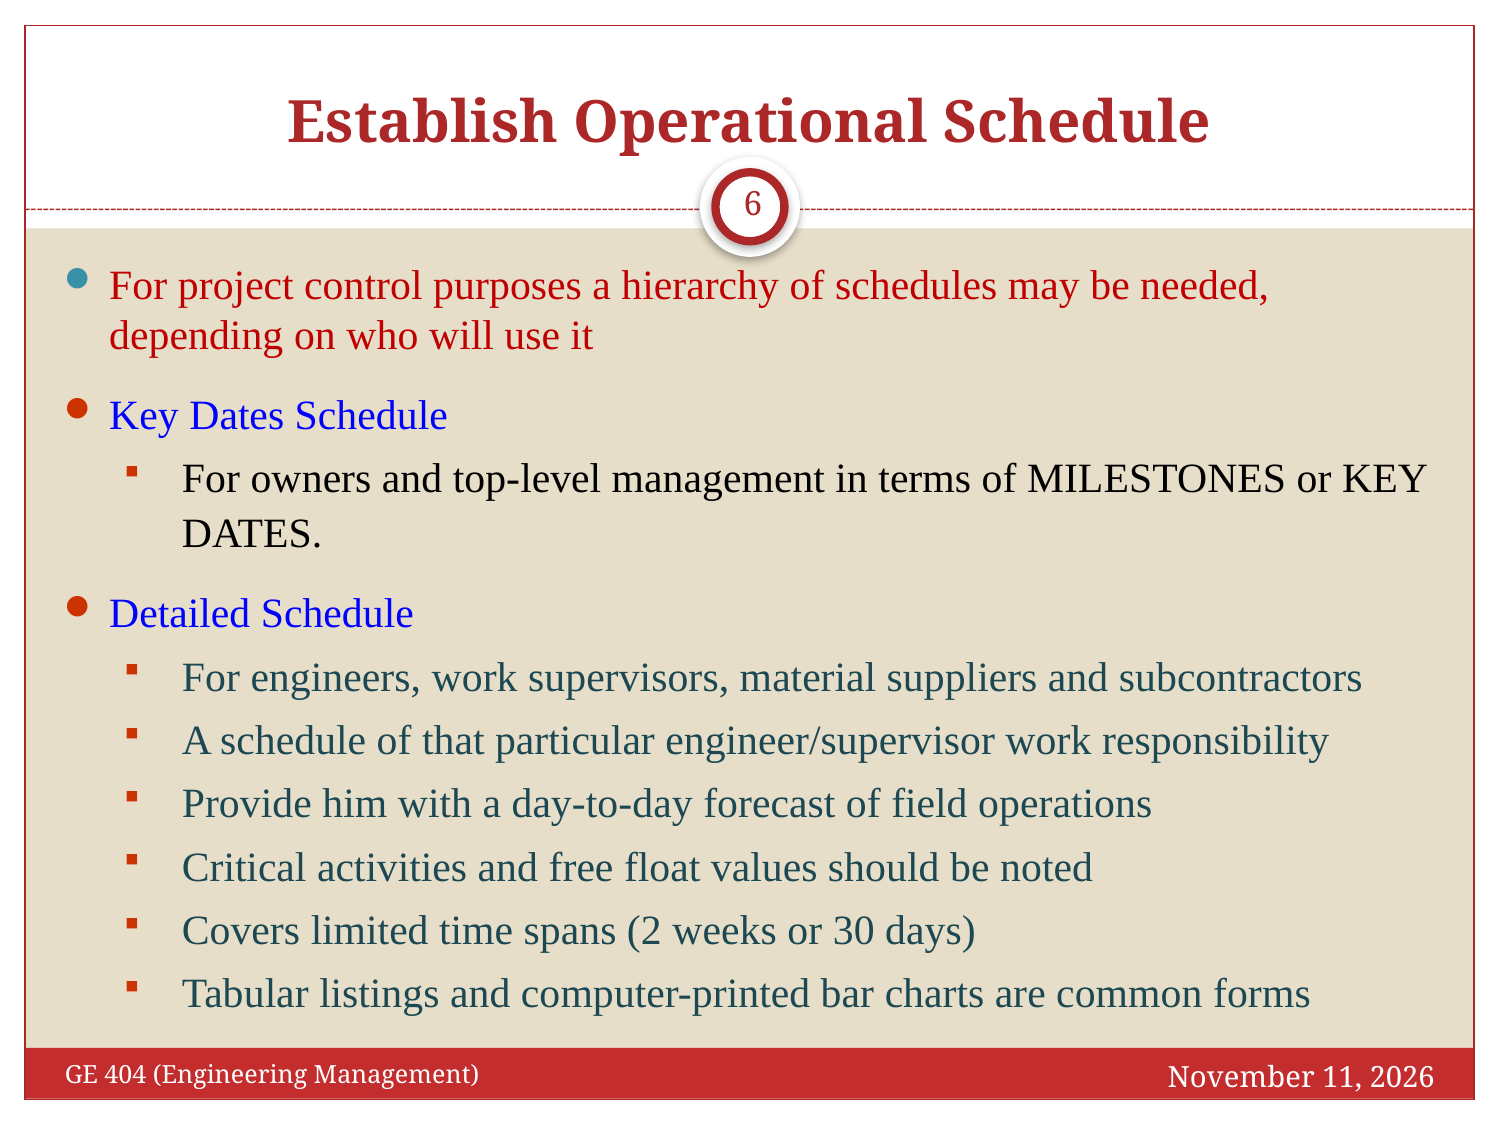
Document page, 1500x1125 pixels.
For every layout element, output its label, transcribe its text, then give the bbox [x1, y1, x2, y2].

slide_number 6 [715, 168, 791, 241]
title Establish Operational Schedule [49, 37, 1450, 162]
list For project control purposes a hierarchy of schedules may be needed, depending on who will use it Key Dates Schedule For owners and top-level management in terms of MILESTONES or KEY DATES. Detailed Schedule For engineers, work supervisors, material suppliers and subcontractors A schedule of that particular engineer/supervisor work responsibility Provide him with a day-to-day forecast of field operations Critical activities and free float values should be noted Covers limited time spans (2 weeks or 30 days) Tabular listings and computer-printed bar charts are common forms [49, 250, 1445, 1038]
footer GE 404 (Engineering Management) [50, 1051, 638, 1112]
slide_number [950, 1050, 1450, 1111]
